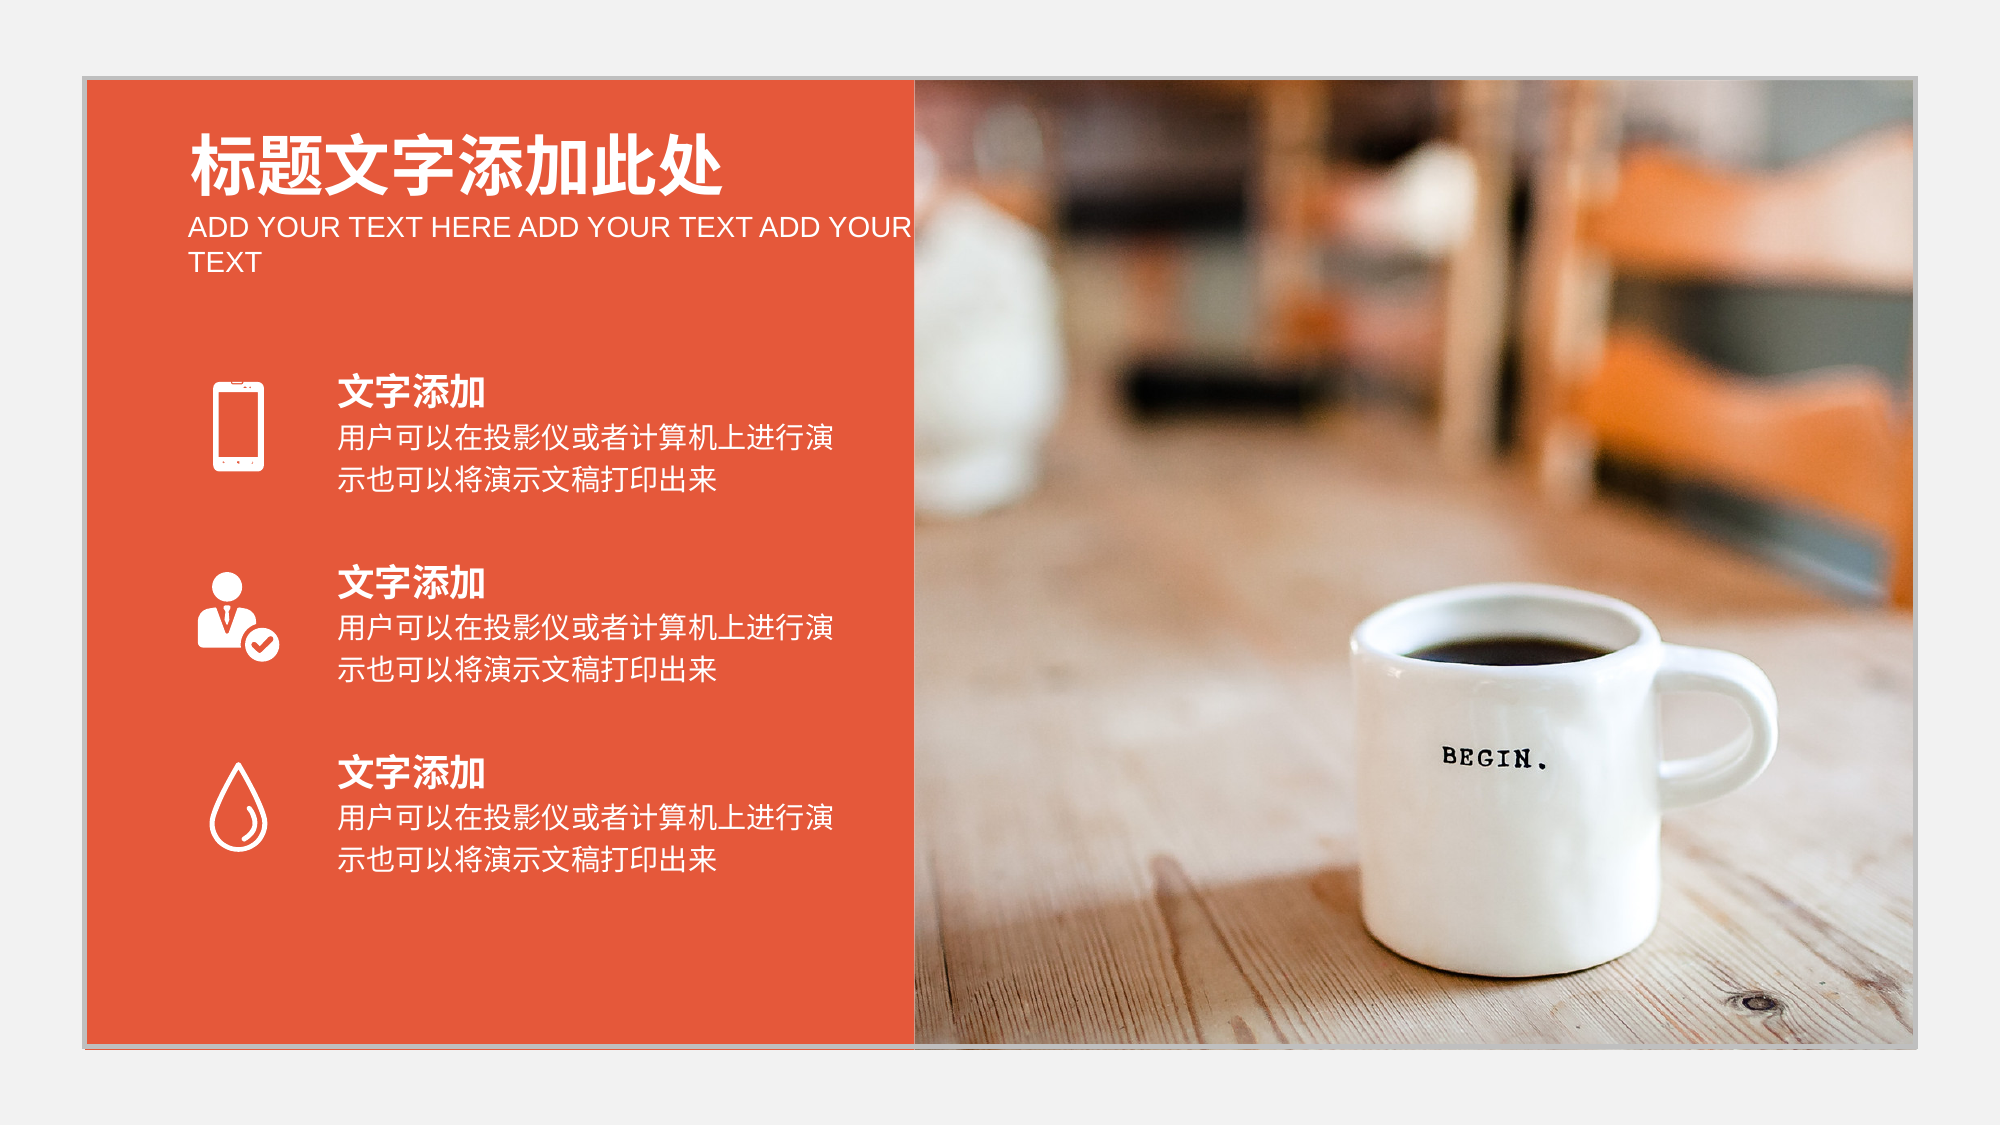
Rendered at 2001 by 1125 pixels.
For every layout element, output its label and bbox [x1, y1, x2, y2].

text_box [322, 732, 876, 882]
text_box [322, 351, 876, 502]
picture [914, 79, 1917, 1050]
text_box [322, 542, 876, 692]
text_box [83, 77, 1917, 1048]
